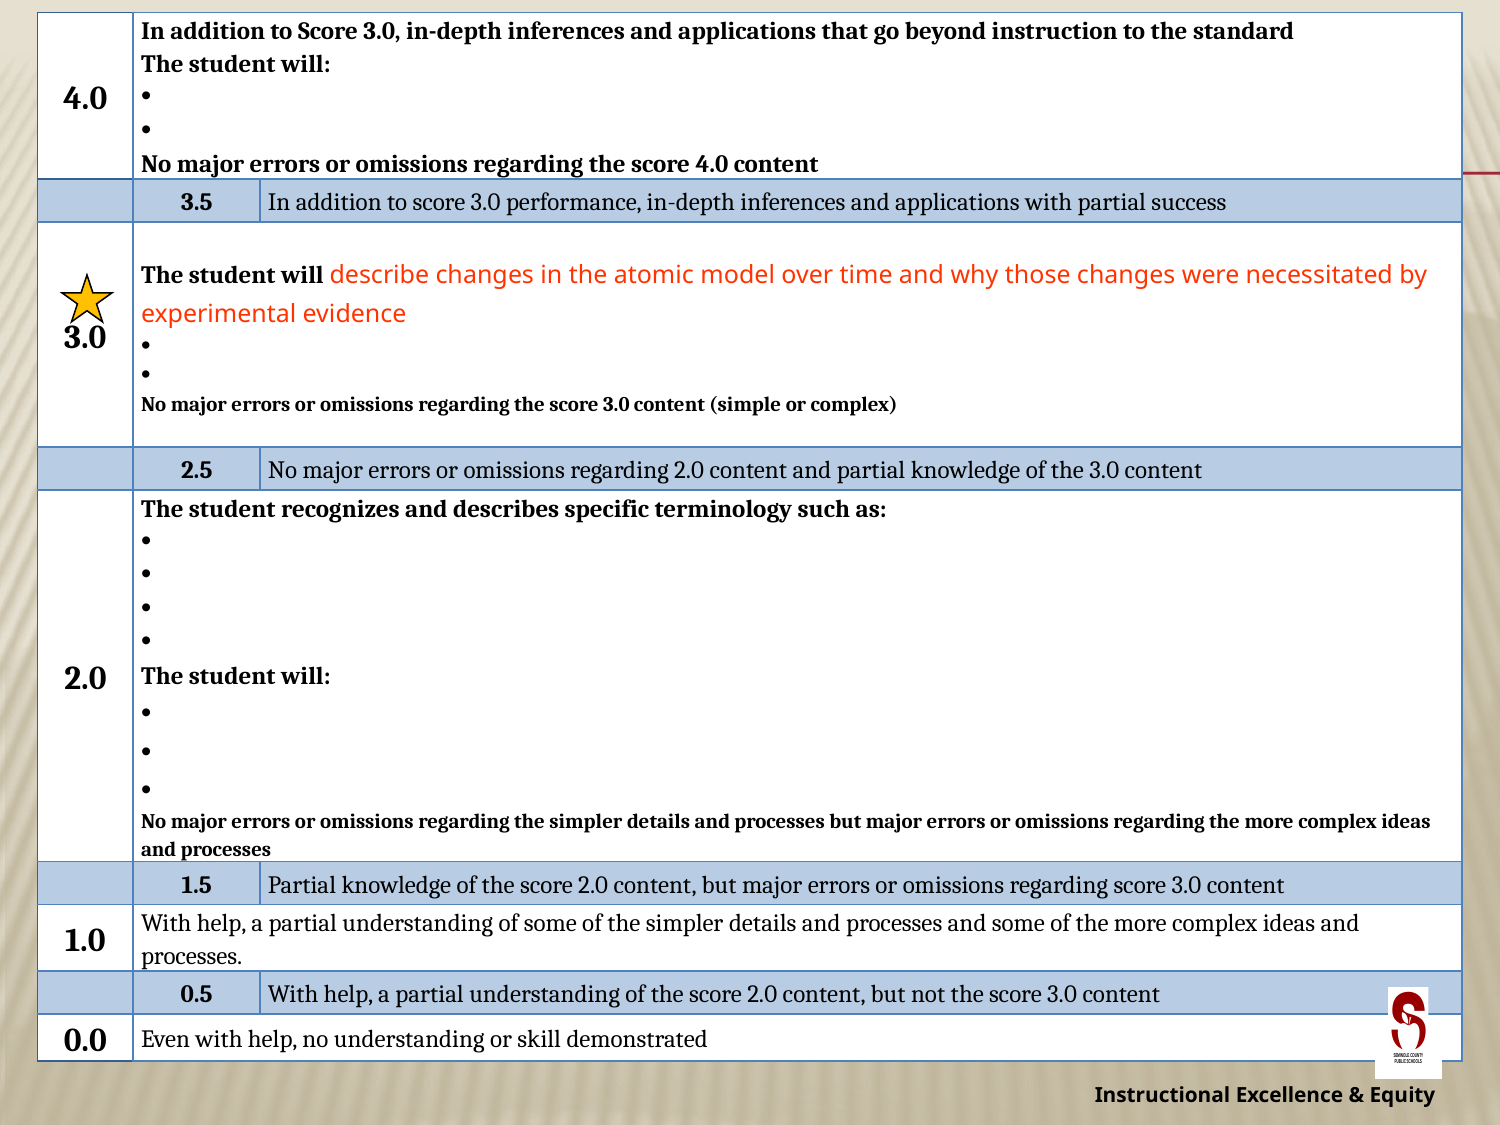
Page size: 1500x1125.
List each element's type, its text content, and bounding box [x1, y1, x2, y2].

table_cell The student recognizes and describes specific terminology such as: The student will: No major errors or omissions regarding the simpler details and processes but major errors or omissions regarding the more complex ideas and processes [134, 491, 1461, 861]
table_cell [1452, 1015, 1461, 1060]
table_header 4.0 [38, 13, 132, 178]
table_cell 0.0 [38, 1015, 132, 1060]
table_cell The student will describe changes in the atomic model over time and why those changes were necessitated by experimental evidence No major errors or omissions regarding the score 3.0 content (simple or complex) [134, 223, 1461, 446]
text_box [1374, 987, 1443, 1085]
table_cell [38, 862, 132, 904]
table_header In addition to Score 3.0, in-depth inferences and applications that go beyond instruction to the standard The student will: No major errors or omissions regarding the score 4.0 content [134, 13, 1461, 178]
table_cell In addition to score 3.0 performance, in-depth inferences and applications with partial success [261, 180, 1461, 221]
table_cell Even with help, no understanding or skill demonstrated [134, 1015, 1364, 1060]
table_cell 3.5 [134, 180, 259, 221]
text_box Instructional Excellence & Equity [975, 1074, 1450, 1115]
table_cell 1.5 [134, 862, 259, 904]
table_cell 3.0 [38, 223, 132, 446]
table_cell 2.0 [38, 491, 132, 861]
table_cell 1.0 [38, 905, 132, 970]
table_cell No major errors or omissions regarding 2.0 content and partial knowledge of the 3.0 content [261, 448, 1461, 489]
table_cell Partial knowledge of the score 2.0 content, but major errors or omissions regarding score 3.0 content [261, 862, 1461, 904]
table_cell [38, 972, 132, 1013]
table_cell 2.5 [134, 448, 259, 489]
table_cell With help, a partial understanding of some of the simpler details and processes and some of the more complex ideas and processes. [134, 905, 1461, 970]
table_cell [38, 448, 132, 489]
text_box [62, 274, 112, 322]
table_cell With help, a partial understanding of the score 2.0 content, but not the score 3.0 content [261, 972, 1461, 1013]
table_cell [38, 180, 132, 221]
table_cell 0.5 [134, 972, 259, 1013]
